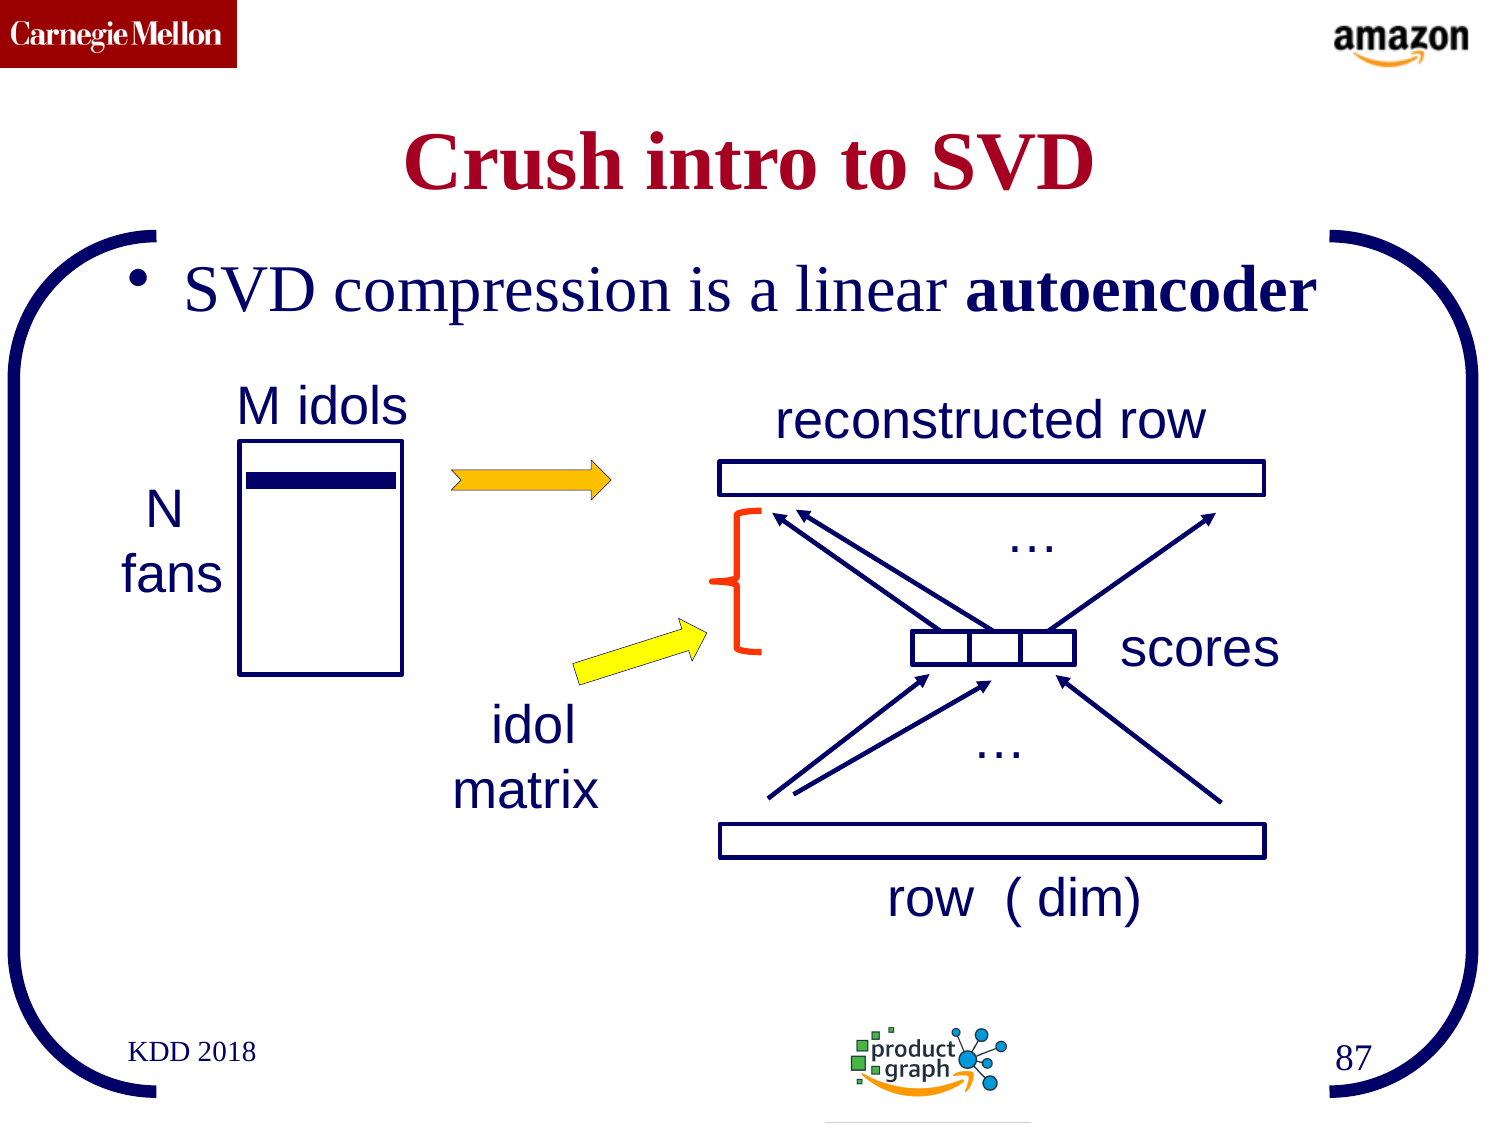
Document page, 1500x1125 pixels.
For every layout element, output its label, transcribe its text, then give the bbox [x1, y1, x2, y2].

text_box [720, 823, 1265, 858]
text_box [1047, 512, 1217, 632]
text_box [793, 680, 992, 795]
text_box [771, 512, 791, 632]
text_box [767, 673, 930, 799]
text_box … [902, 490, 1163, 571]
list SVD compression is a linear autoencoder [112, 237, 1388, 370]
text_box [1020, 631, 1075, 665]
text_box [239, 443, 403, 675]
text_box [711, 510, 762, 653]
title Crush intro to SVD [112, 99, 1388, 213]
text_box … [996, 697, 1050, 778]
text_box [572, 618, 707, 686]
text_box [246, 472, 396, 488]
picture [0, 0, 237, 68]
text_box [912, 640, 970, 665]
text_box [451, 459, 612, 501]
text_box [970, 631, 1020, 665]
text_box [13, 243, 1473, 1092]
text_box N fans [91, 466, 254, 611]
picture [1322, 4, 1484, 88]
text_box scores [1089, 605, 1312, 686]
slide_number KDD 2018 [112, 1024, 426, 1101]
text_box M idols [206, 362, 440, 443]
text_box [795, 509, 994, 632]
slide_number 87 [1074, 1024, 1388, 1101]
text_box [719, 461, 1265, 496]
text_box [1055, 674, 1222, 804]
